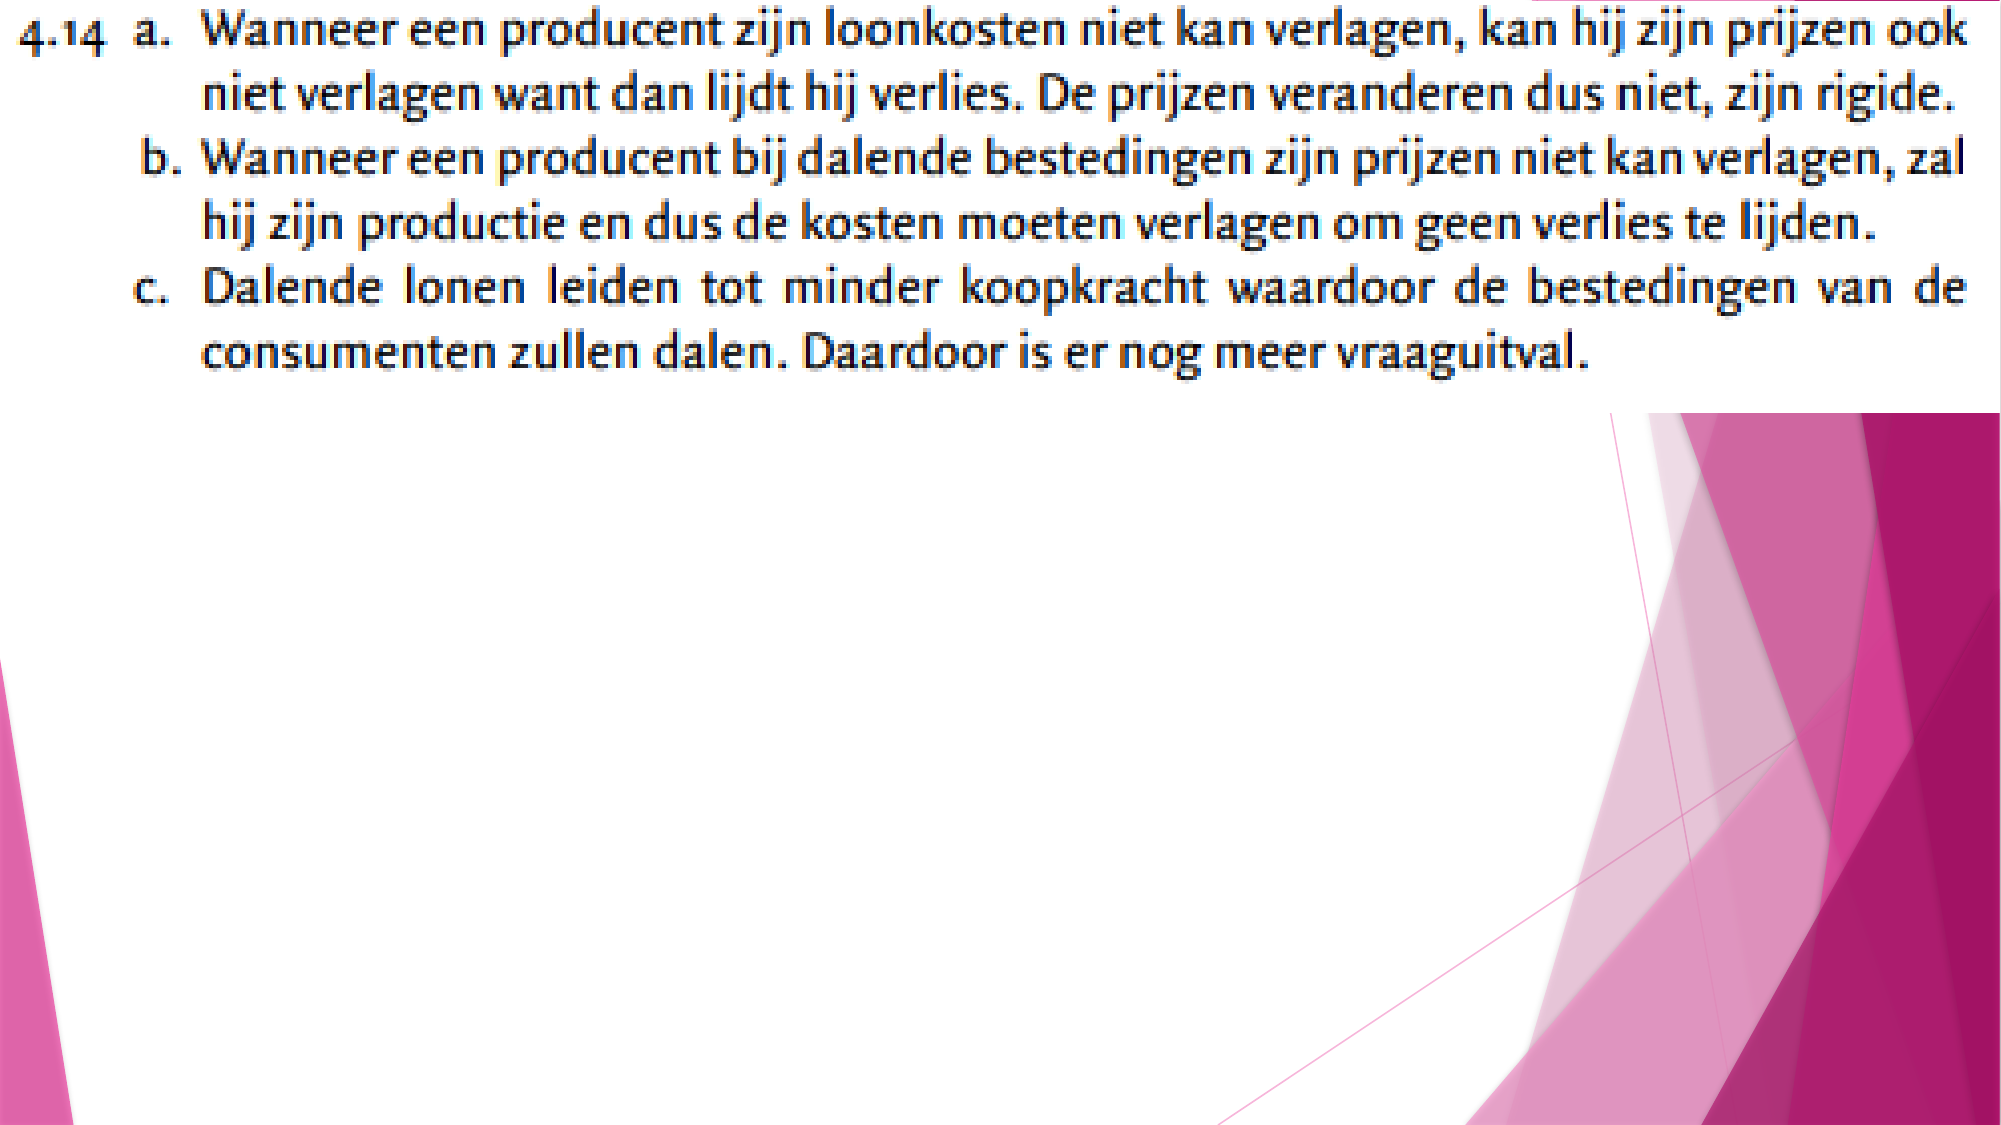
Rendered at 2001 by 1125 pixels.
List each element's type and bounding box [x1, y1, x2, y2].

picture [0, 0, 2000, 414]
